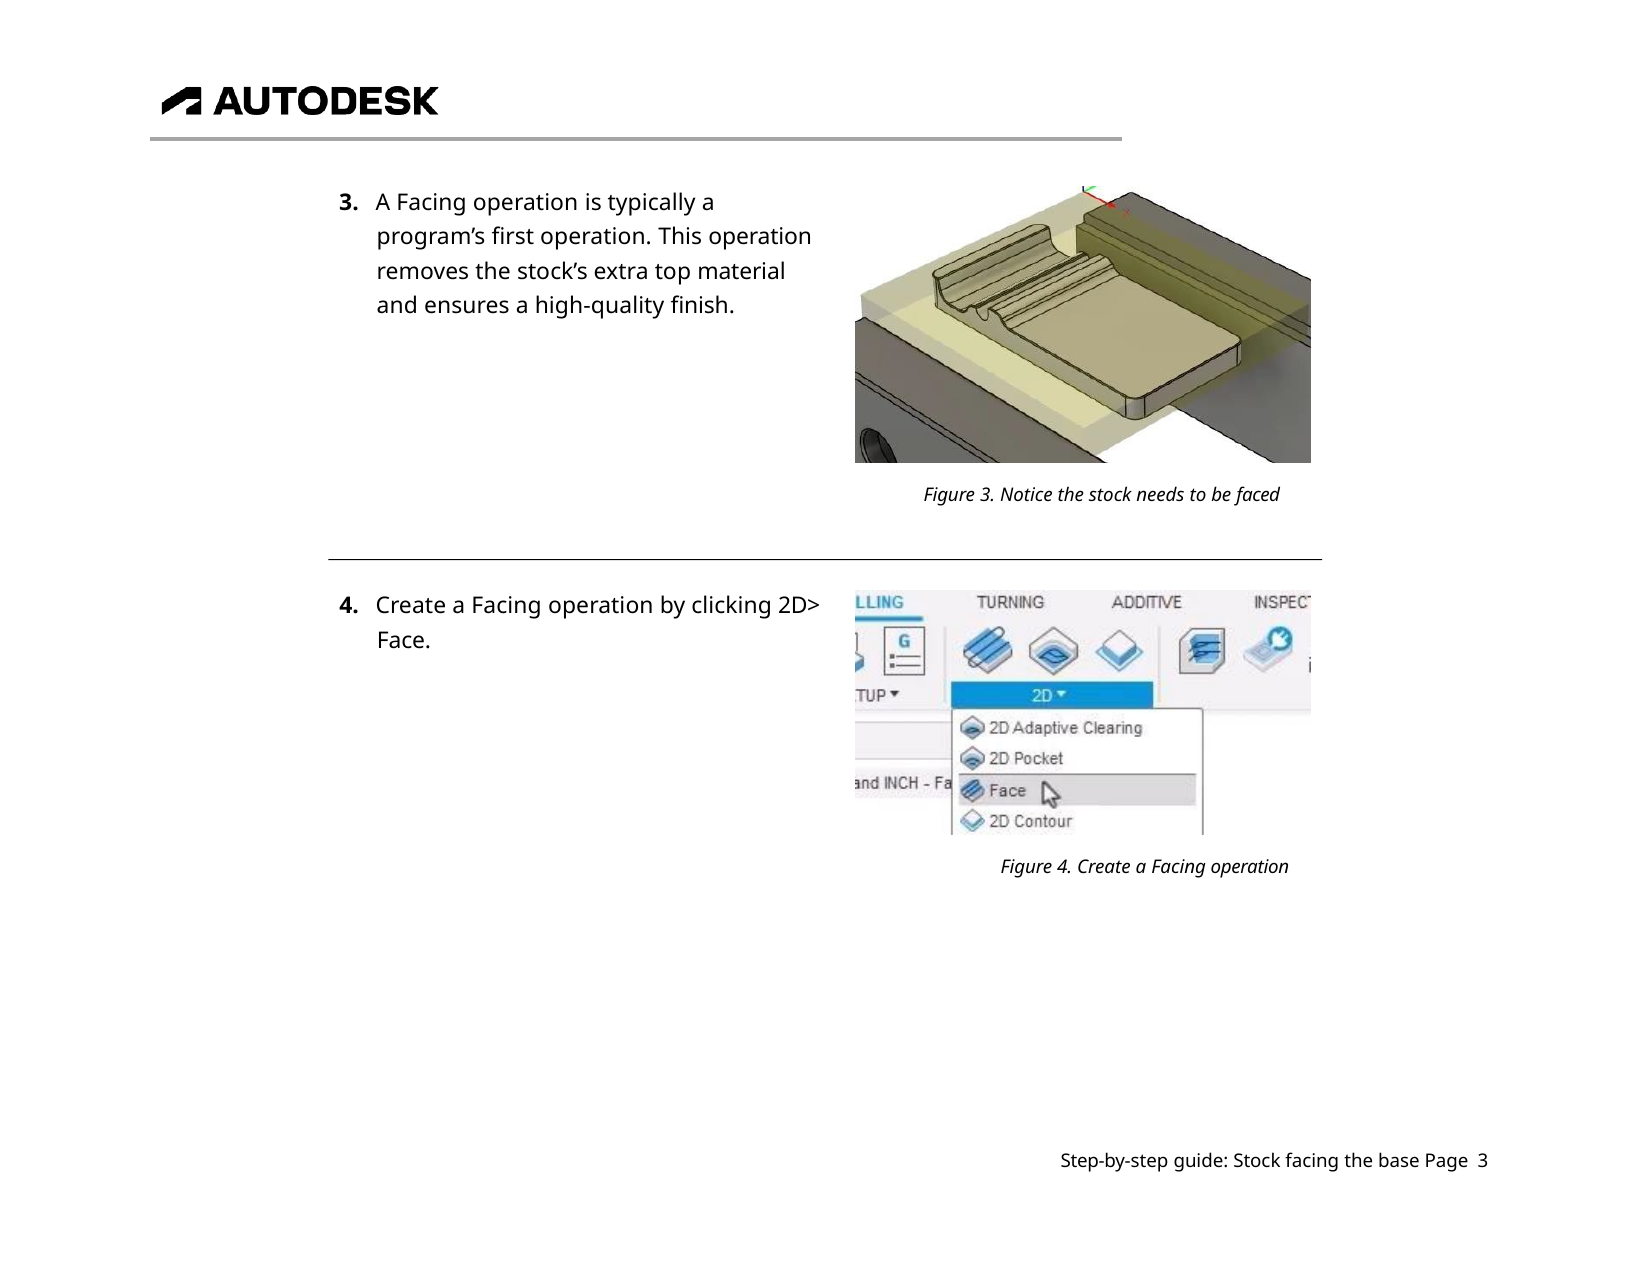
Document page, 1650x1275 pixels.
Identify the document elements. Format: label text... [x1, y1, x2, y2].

text_box 4. Create a Facing operation by clicking 2D> Face. [337, 582, 824, 653]
slide_number Step-by-step guide: Stock facing the base Page 3 [1058, 1145, 1509, 1275]
text_box 3. A Facing operation is typically a program’s first operation. This operation removes the stock’s extra top material and ensures a high-quality finish. [337, 178, 818, 318]
picture [161, 86, 439, 115]
text_box Figure 4. Create a Facing operation [998, 852, 1313, 878]
picture [854, 589, 1311, 835]
text_box Figure 3. Notice the stock needs to be faced [921, 480, 1313, 506]
picture [854, 186, 1311, 464]
